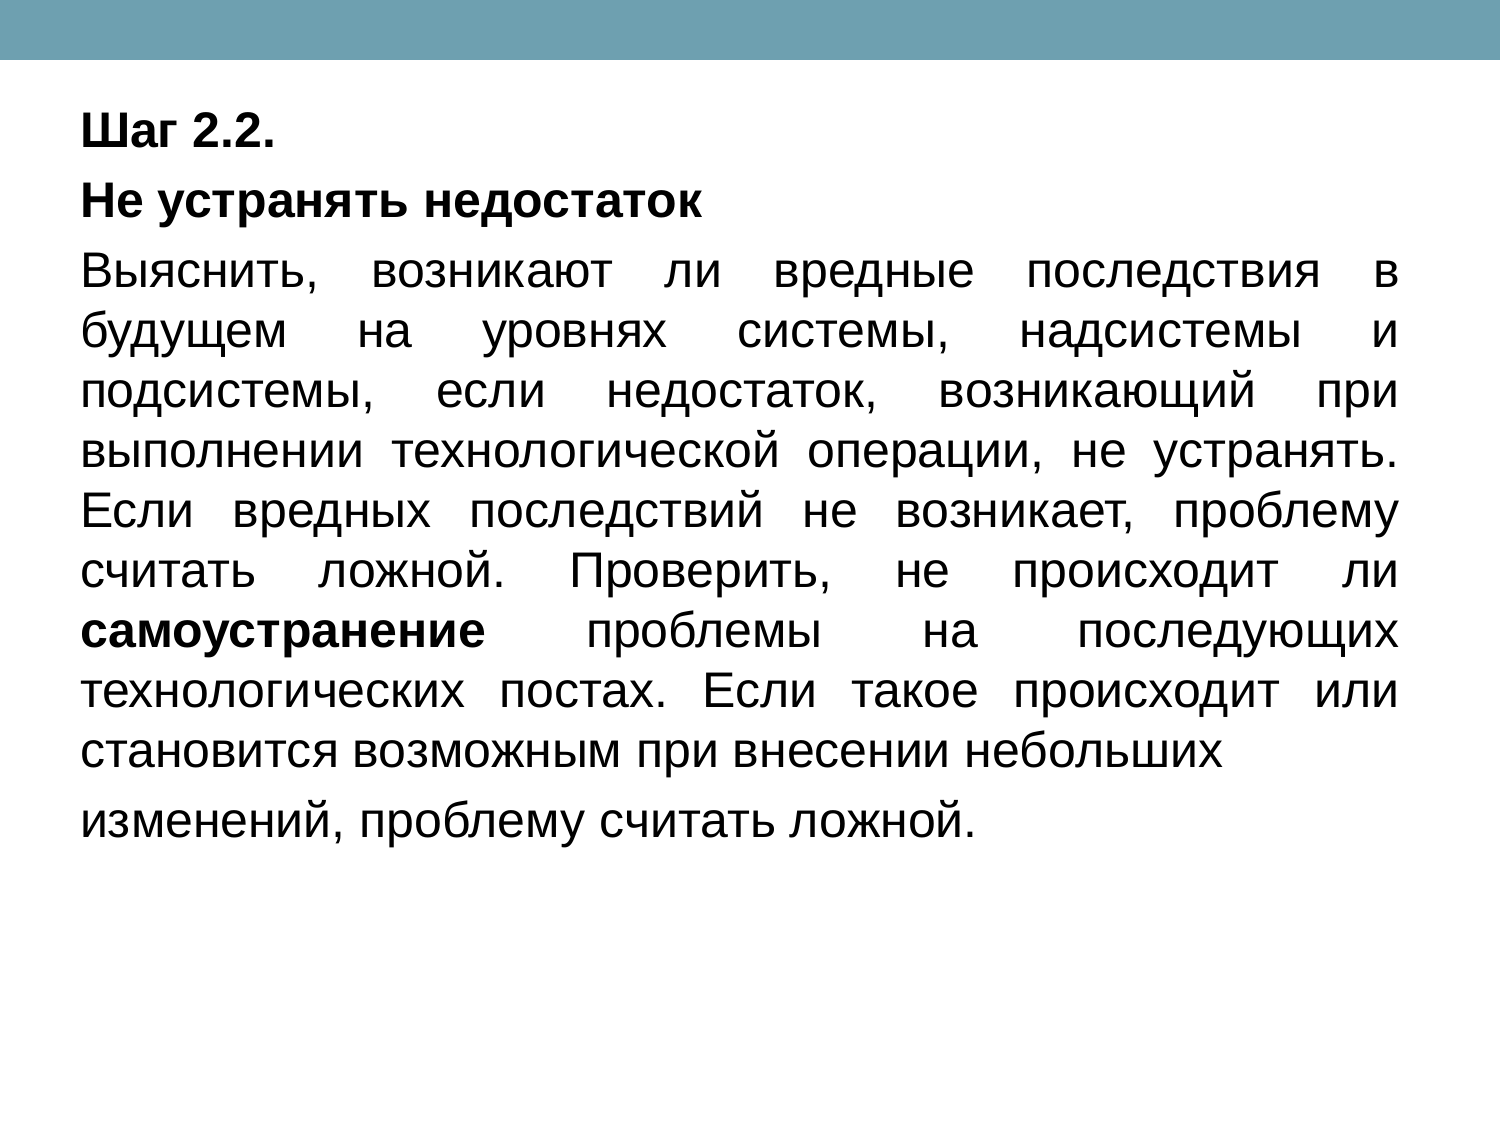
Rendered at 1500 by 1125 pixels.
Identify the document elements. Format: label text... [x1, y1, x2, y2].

list Шаг 2.2. Не устранять недостаток Выяснить, возникают ли вредные последствия в будущем на уровнях системы, надсистемы и подсистемы, если недостаток, возникающий при выполнении технологической операции, не устранять. Если вредных последствий не возникает, проблему считать ложной. Проверить, не происходит ли самоустранение проблемы на последующих технологических постах. Если такое происходит или становится возможным при внесении небольших изменений, проблему считать ложной. [64, 90, 1415, 1051]
